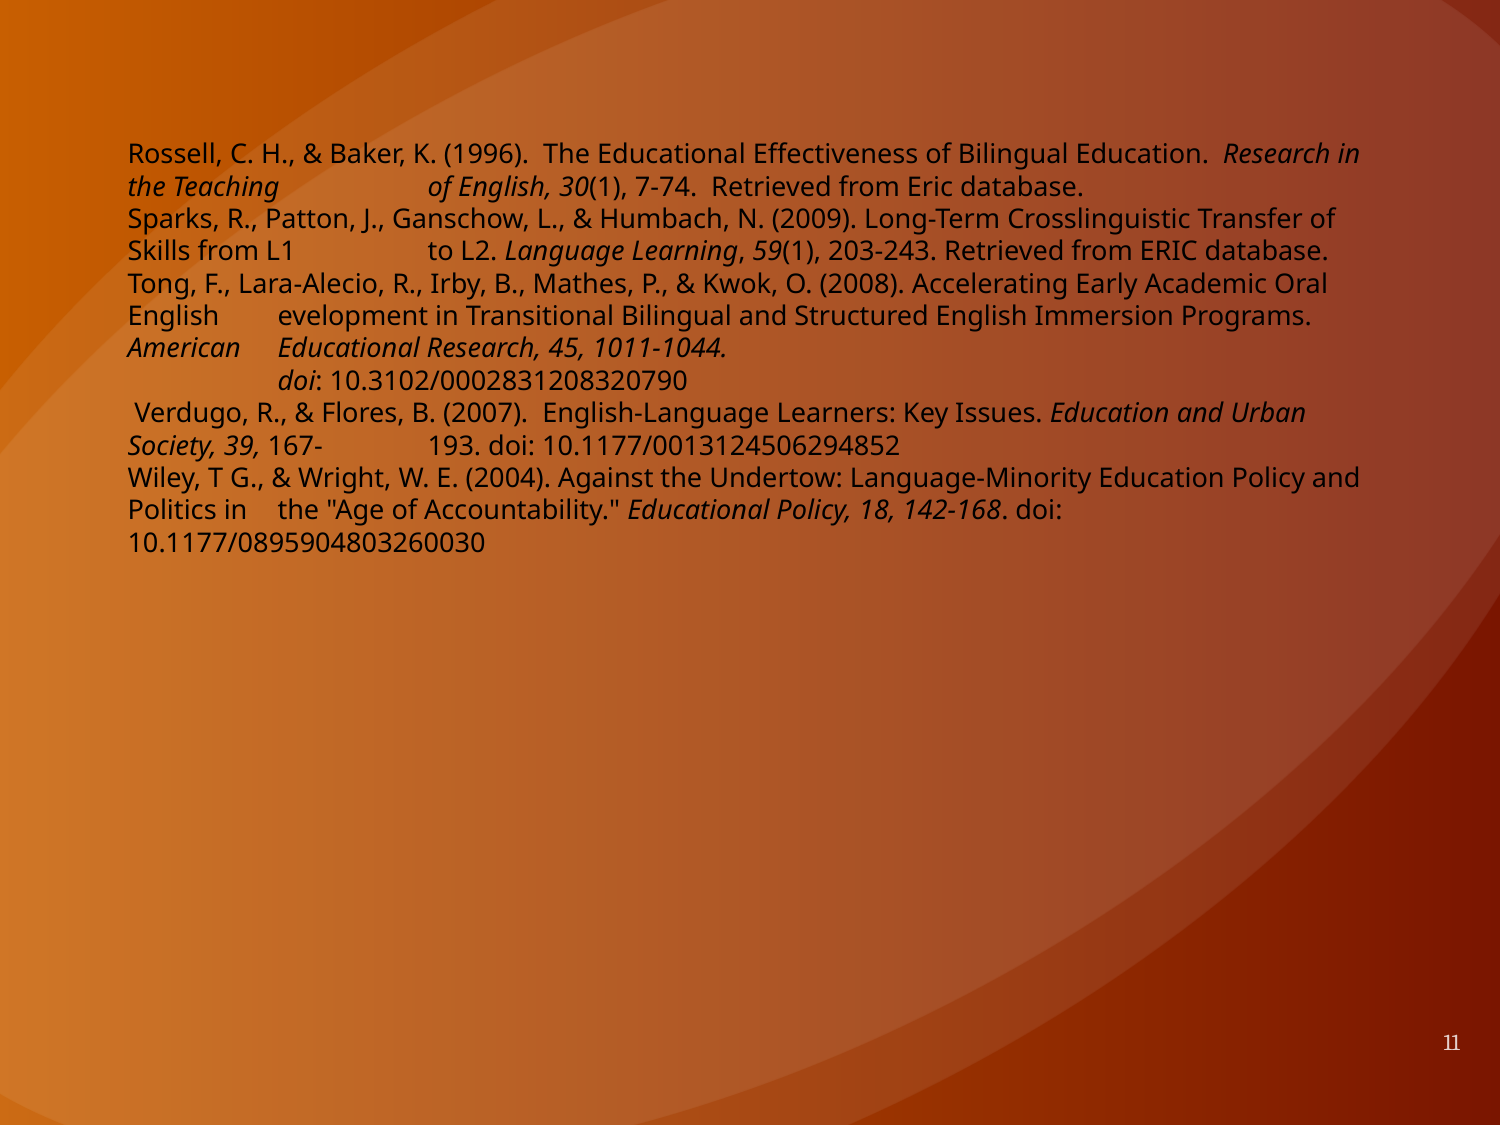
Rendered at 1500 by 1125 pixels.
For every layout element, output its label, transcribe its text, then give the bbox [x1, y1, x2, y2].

slide_number 11 [1387, 1025, 1475, 1063]
title Rossell, C. H., & Baker, K. (1996). The Educational Effectiveness of Bilingual Education. Research in the Teaching of English, 30(1), 7-74. Retrieved from Eric database. Sparks, R., Patton, J., Ganschow, L., & Humbach, N. (2009). Long-Term Crosslinguistic Transfer of Skills from L1 to L2. Language Learning, 59(1), 203-243. Retrieved from ERIC database. Tong, F., Lara-Alecio, R., Irby, B., Mathes, P., & Kwok, O. (2008). Accelerating Early Academic Oral English evelopment in Transitional Bilingual and Structured English Immersion Programs. American Educational Research, 45, 1011-1044. doi: 10.3102/0002831208320790 Verdugo, R., & Flores, B. (2007). English-Language Learners: Key Issues. Education and Urban Society, 39, 167- 193. doi: 10.1177/0013124506294852 Wiley, T G., & Wright, W. E. (2004). Against the Undertow: Language-Minority Education Policy and Politics in the "Age of Accountability." Educational Policy, 18, 142-168. doi: 10.1177/0895904803260030 [112, 75, 1388, 675]
picture [0, 0, 1500, 1125]
